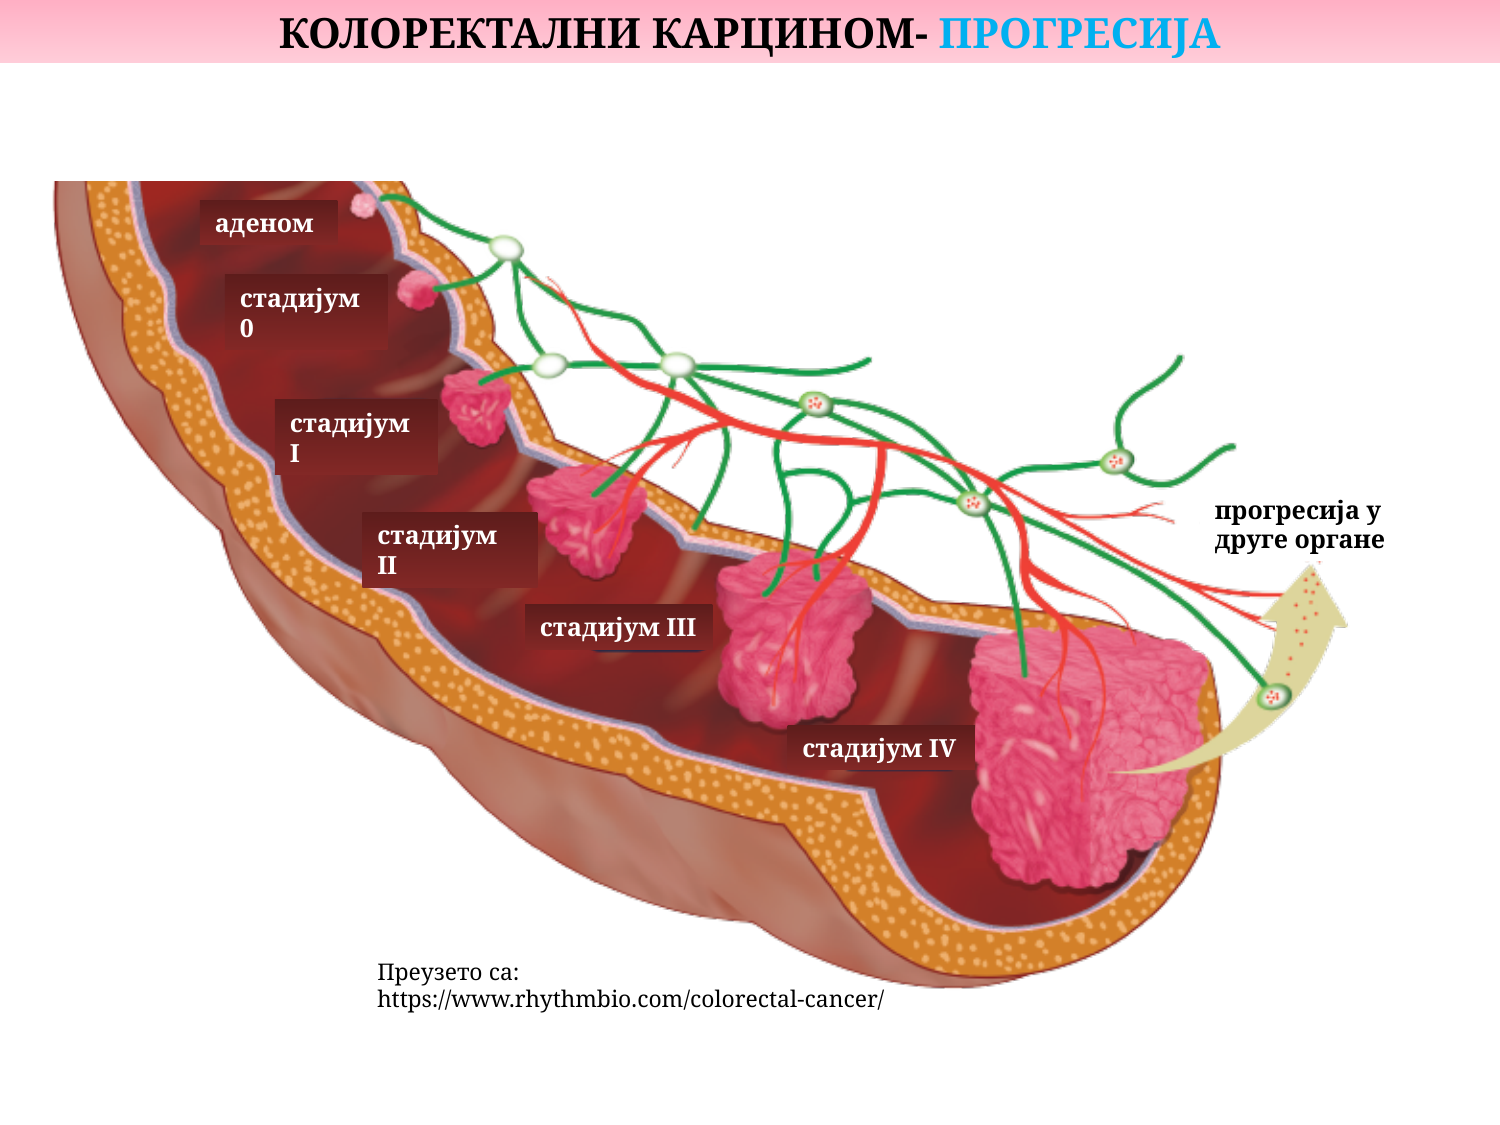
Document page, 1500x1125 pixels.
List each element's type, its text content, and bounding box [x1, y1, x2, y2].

text_box КОЛОРЕКТАЛНИ КАРЦИНОМ- ПРОГРЕСИЈА [0, 0, 1500, 63]
picture [50, 180, 1463, 1026]
